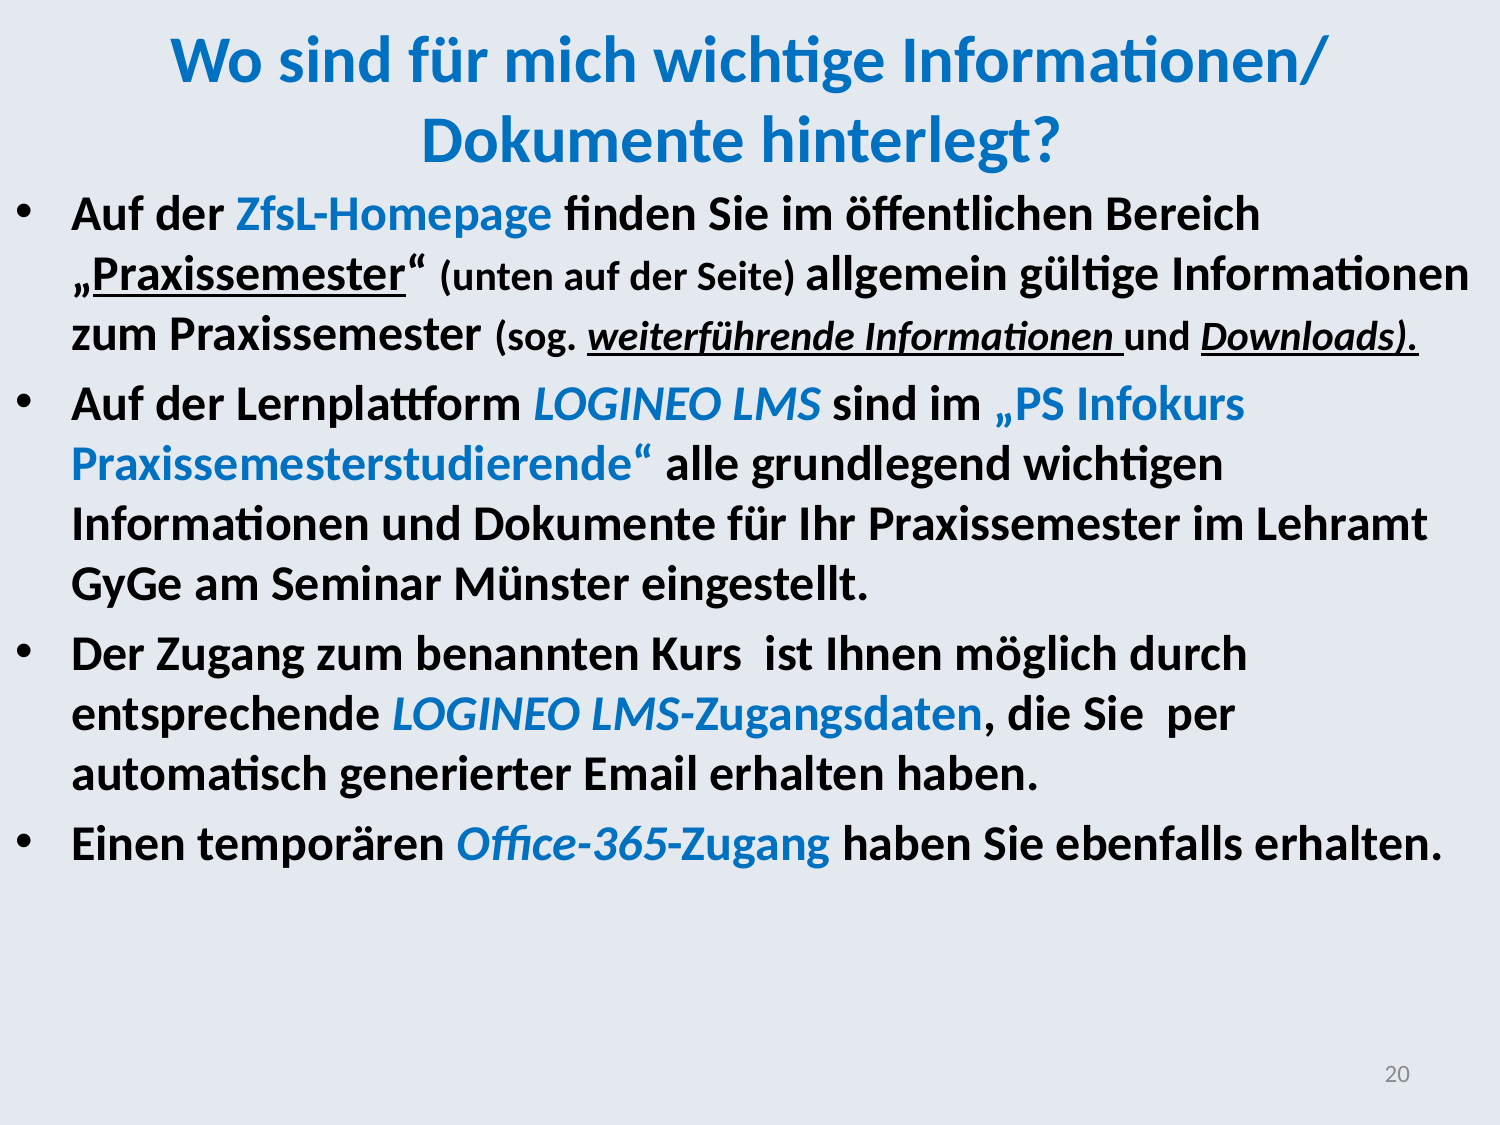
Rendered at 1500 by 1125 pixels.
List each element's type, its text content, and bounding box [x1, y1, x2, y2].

list Auf der ZfsL-Homepage finden Sie im öffentlichen Bereich „Praxissemester“ (unten auf der Seite) allgemein gültige Informationen zum Praxissemester (sog. weiterführende Informationen und Downloads). Auf der Lernplattform LOGINEO LMS sind im „PS Infokurs Praxissemesterstudierende“ alle grundlegend wichtigen Informationen und Dokumente für Ihr Praxissemester im Lehramt GyGe am Seminar Münster eingestellt. Der Zugang zum benannten Kurs ist Ihnen möglich durch entsprechende LOGINEO LMS-Zugangsdaten, die Sie per automatisch generierter Email erhalten haben. Einen temporären Office-365-Zugang haben Sie ebenfalls erhalten. [0, 172, 1500, 1125]
title Wo sind für mich wichtige Informationen/ Dokumente hinterlegt? [75, 19, 1425, 172]
slide_number 20 [1074, 1042, 1425, 1103]
